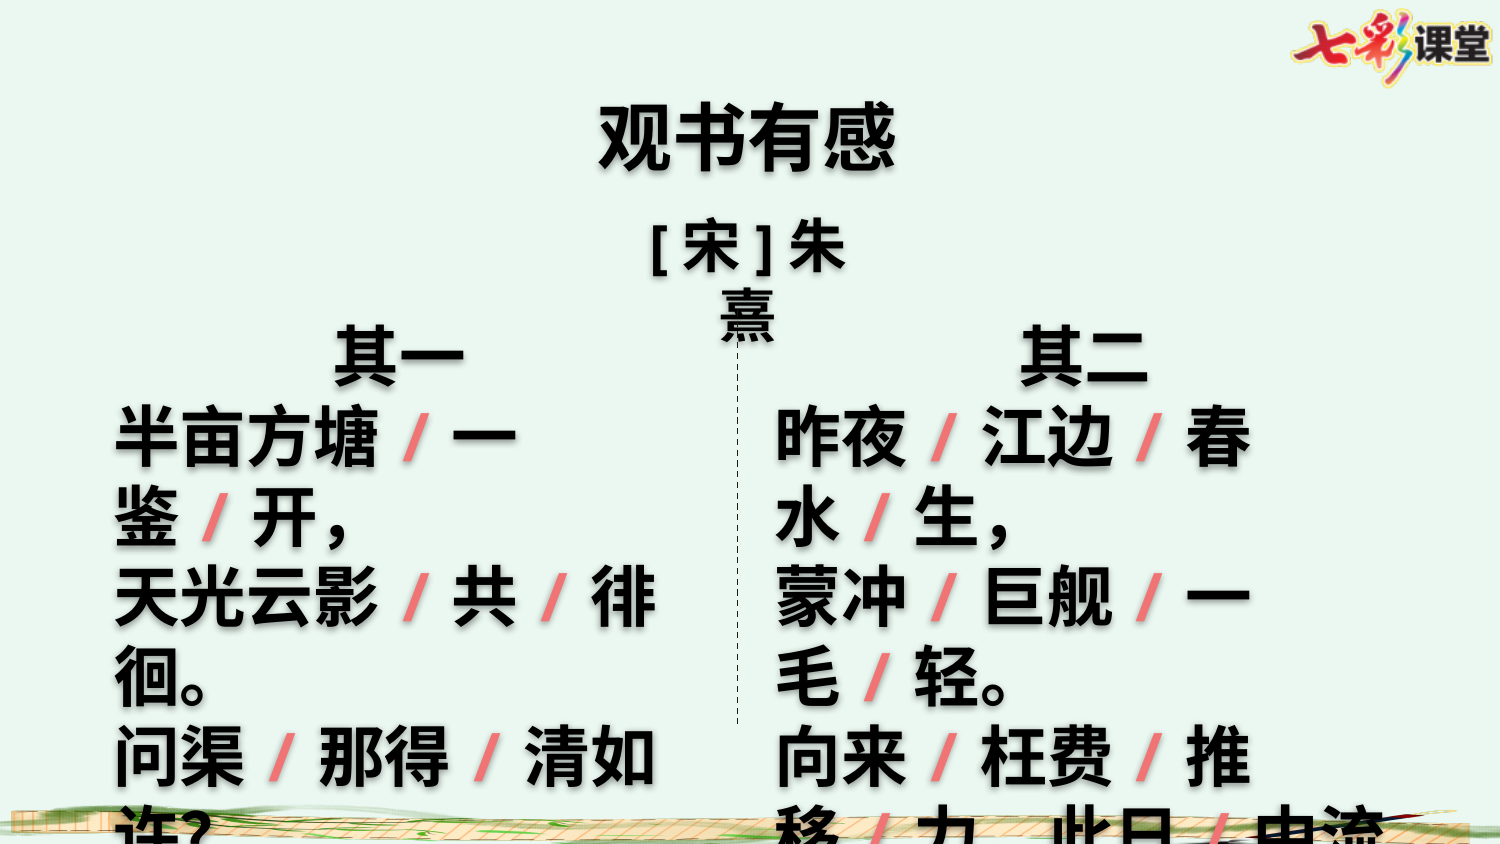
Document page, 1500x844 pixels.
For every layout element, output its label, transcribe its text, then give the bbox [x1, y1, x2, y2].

picture [1412, 732, 1500, 844]
text_box 观书有感 [545, 80, 951, 191]
text_box 其二 昨夜/江边/春水/生， 蒙冲/巨舰/一毛/轻。 向来/枉费/推移/力，此日/中流/自在/行。 [757, 305, 1412, 844]
text_box [宋]朱熹 [606, 198, 889, 359]
text_box 其一 半亩方塘/一鉴/开， 天光云影/共/徘徊。 问渠/那得/清如许？ 为有/源头/活水来。 [95, 305, 704, 844]
picture [1289, 8, 1495, 89]
picture [0, 732, 95, 844]
picture [704, 732, 757, 844]
